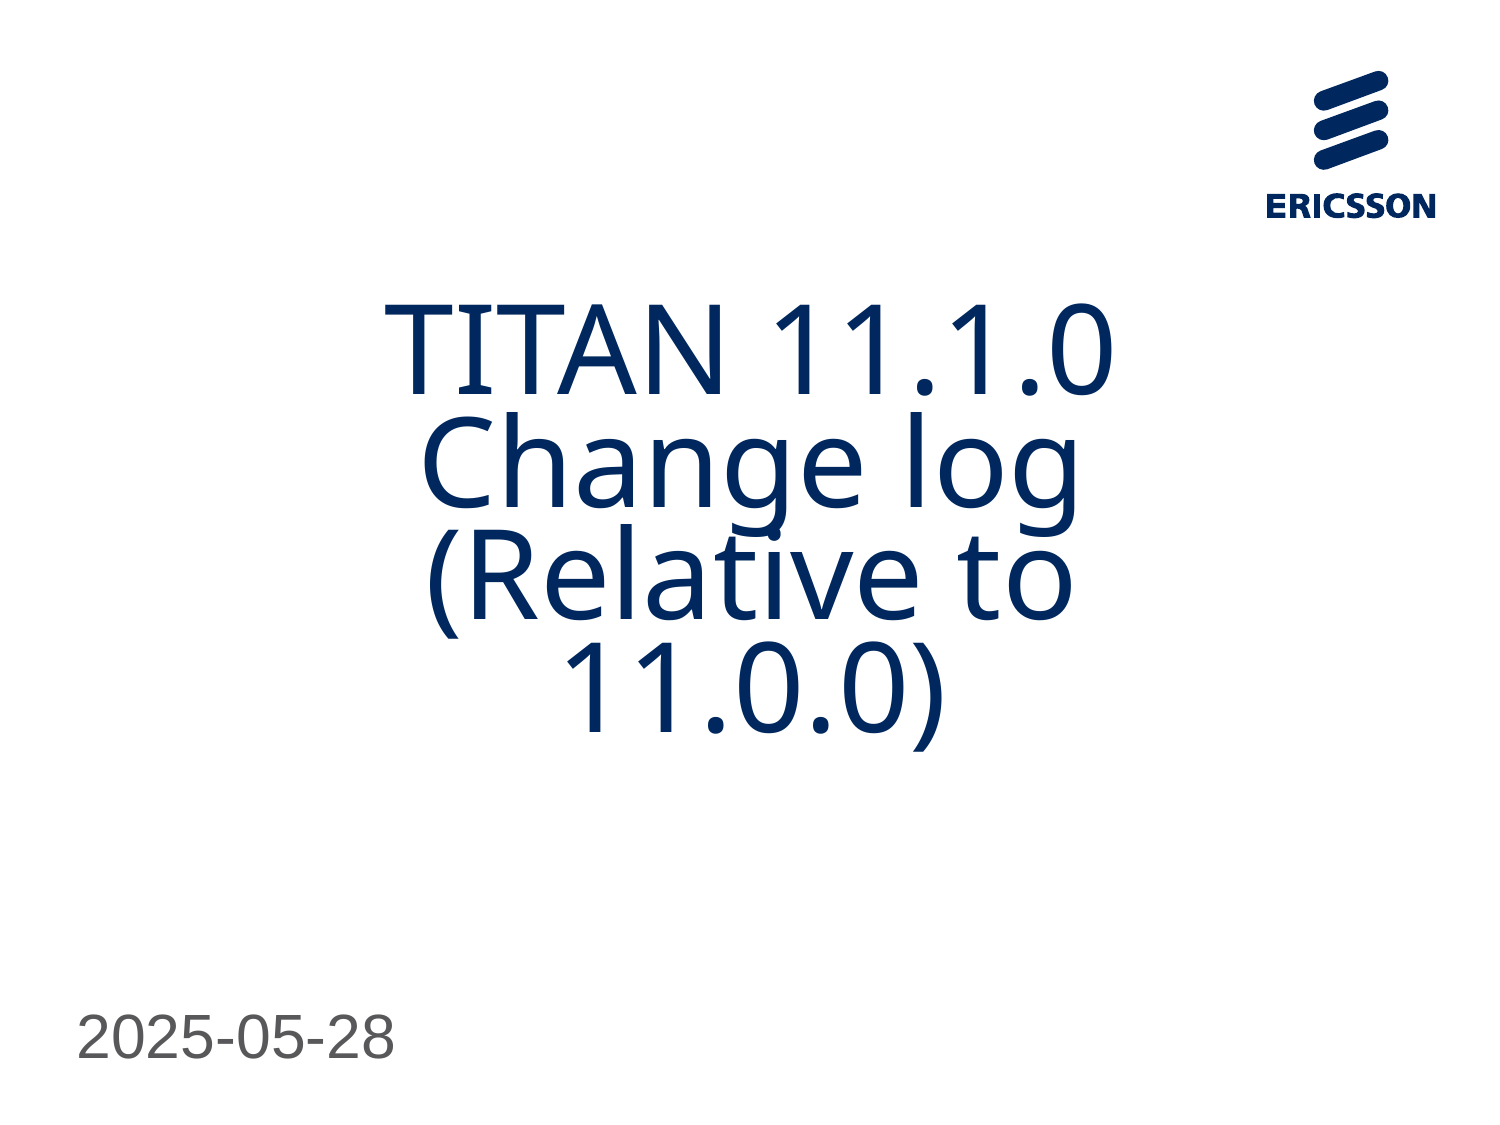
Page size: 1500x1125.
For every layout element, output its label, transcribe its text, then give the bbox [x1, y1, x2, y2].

subtitle 2025-05-28 [64, 842, 1436, 1071]
title TITAN 11.1.0 Change log (Relative to 11.0.0) [66, 296, 1437, 763]
